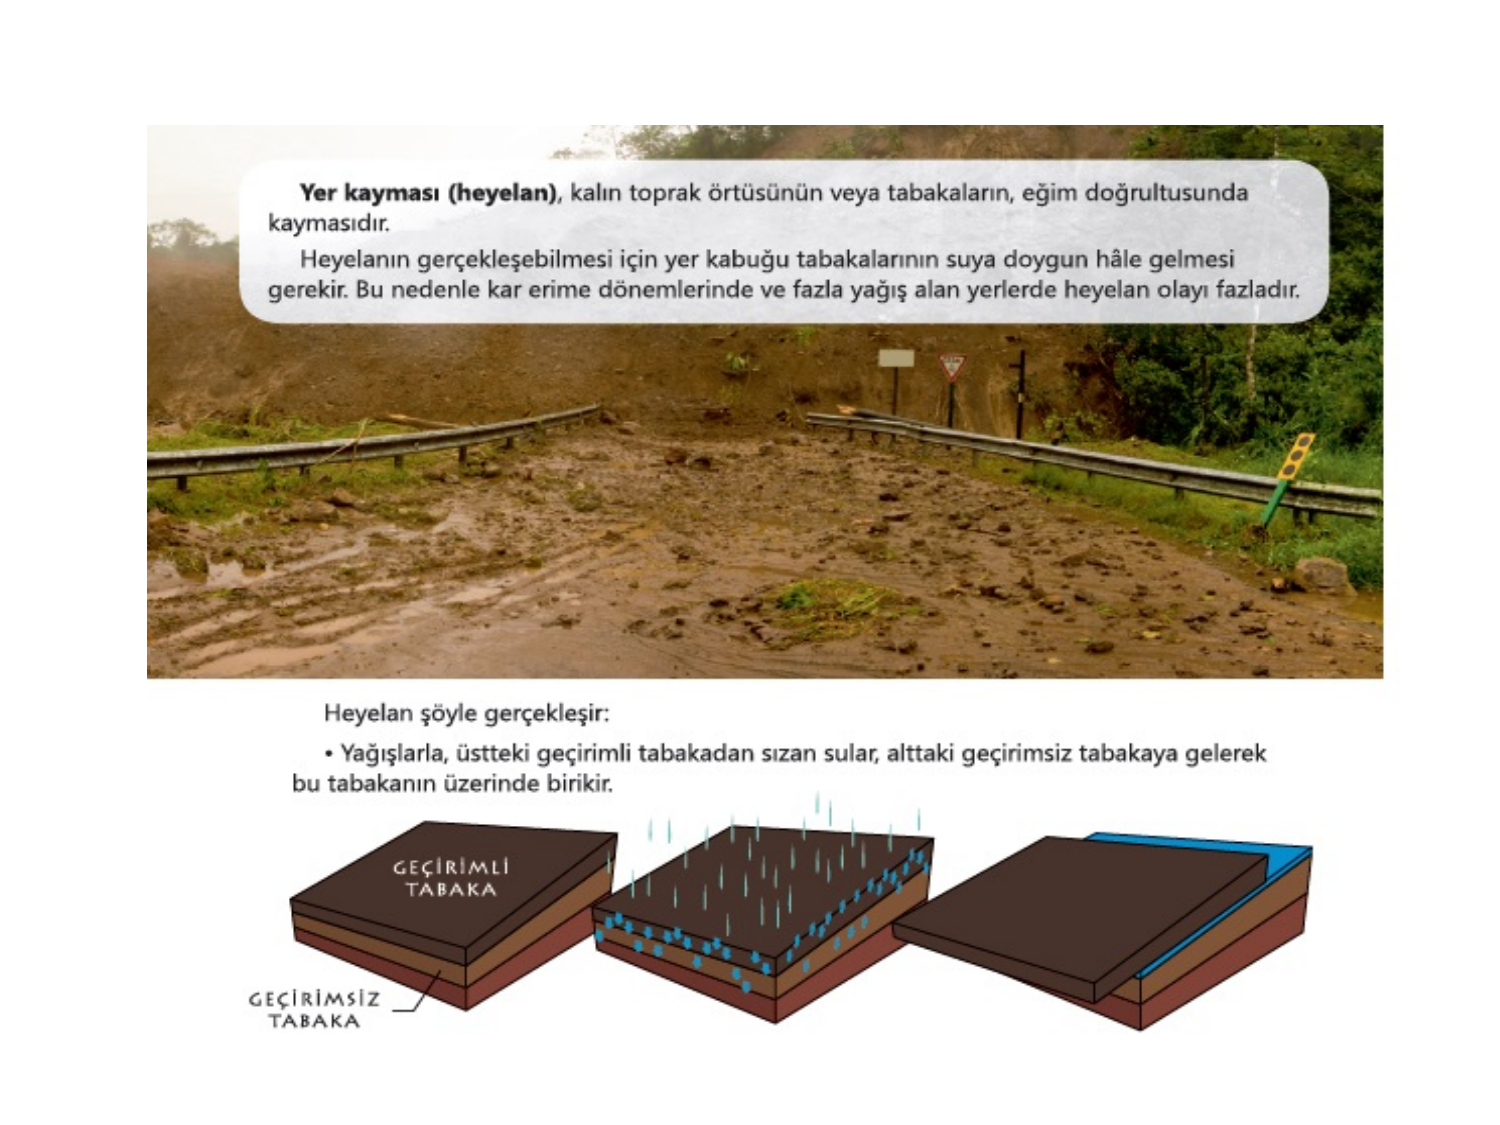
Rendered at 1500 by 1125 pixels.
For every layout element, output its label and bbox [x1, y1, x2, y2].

list [147, 125, 1400, 1036]
